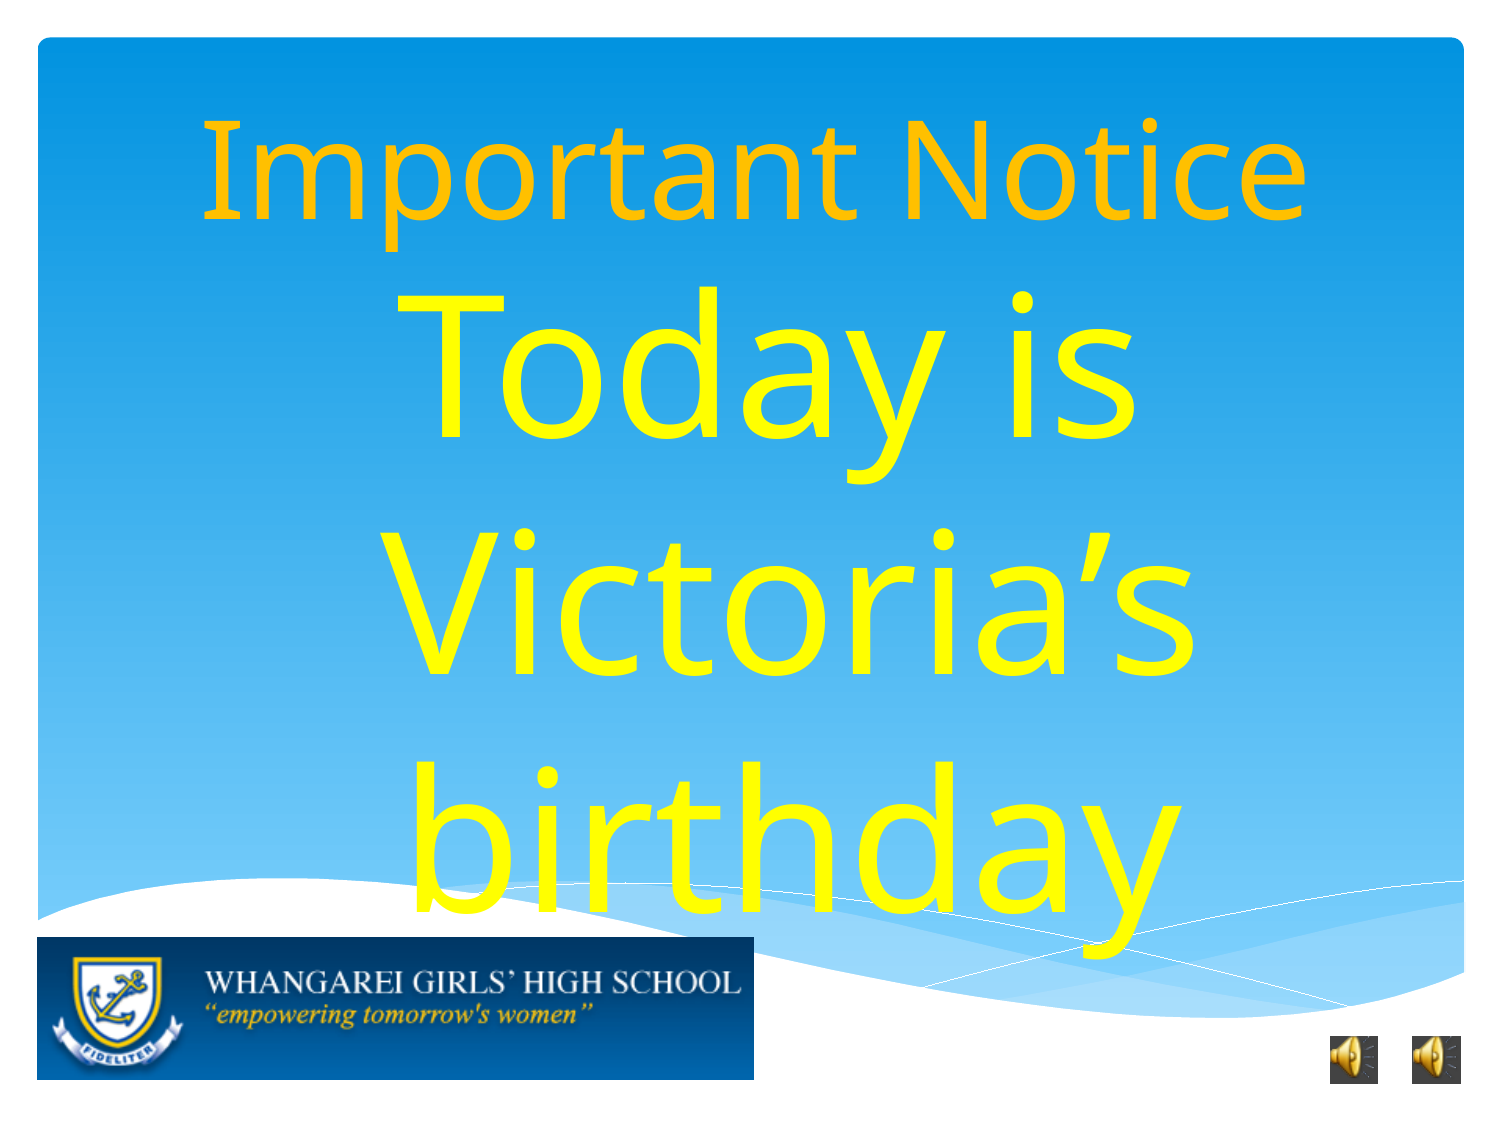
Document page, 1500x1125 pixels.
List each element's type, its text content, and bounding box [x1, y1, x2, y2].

picture [1411, 1034, 1462, 1086]
picture [37, 937, 754, 1080]
picture [1328, 1034, 1380, 1086]
text_box Important Notice [149, 37, 1362, 255]
text_box Today is Victoria’s birthday [149, 231, 1391, 963]
